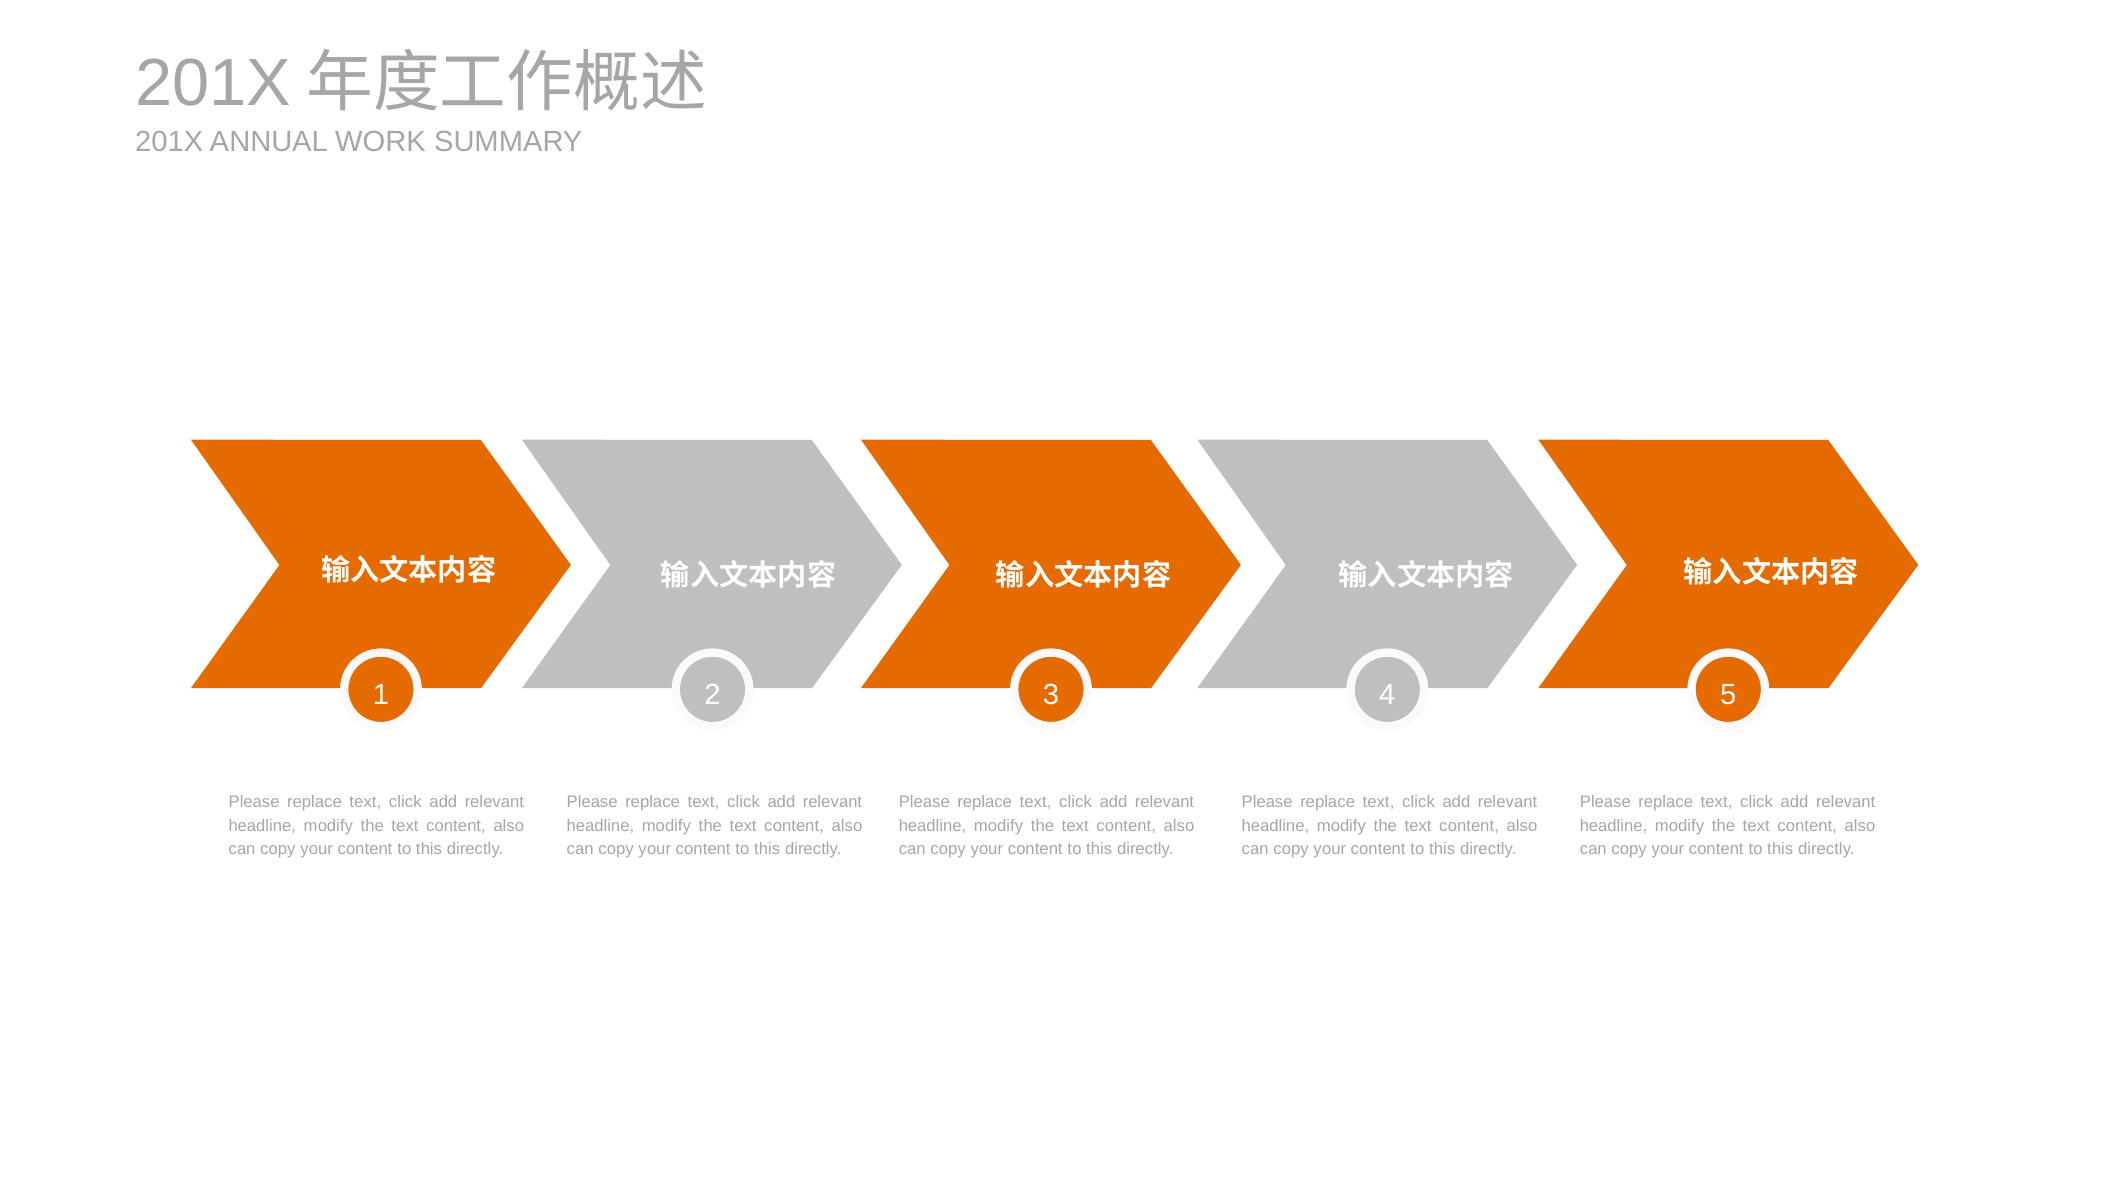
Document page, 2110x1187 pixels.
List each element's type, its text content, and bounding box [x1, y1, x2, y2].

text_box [190, 439, 521, 689]
text_box Please replace text, click add relevant headline, modify the text content, also can copy your content to this directly. [228, 786, 525, 859]
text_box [1014, 652, 1088, 727]
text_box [1538, 439, 1919, 689]
text_box Please replace text, click add relevant headline, modify the text content, also can copy your content to this directly. [898, 786, 1195, 859]
text_box Please replace text, click add relevant headline, modify the text content, also can copy your content to this directly. [1579, 786, 1876, 859]
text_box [521, 439, 860, 689]
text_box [1350, 652, 1425, 727]
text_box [675, 652, 750, 727]
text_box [1691, 652, 1766, 727]
text_box 201X ANNUAL WORK SUMMARY [135, 122, 596, 158]
text_box Please replace text, click add relevant headline, modify the text content, also can copy your content to this directly. [566, 786, 863, 859]
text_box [1197, 439, 1538, 689]
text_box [344, 652, 418, 727]
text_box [860, 439, 1197, 689]
text_box Please replace text, click add relevant headline, modify the text content, also can copy your content to this directly. [1241, 786, 1538, 859]
text_box 201X年度工作概述 [135, 38, 783, 119]
